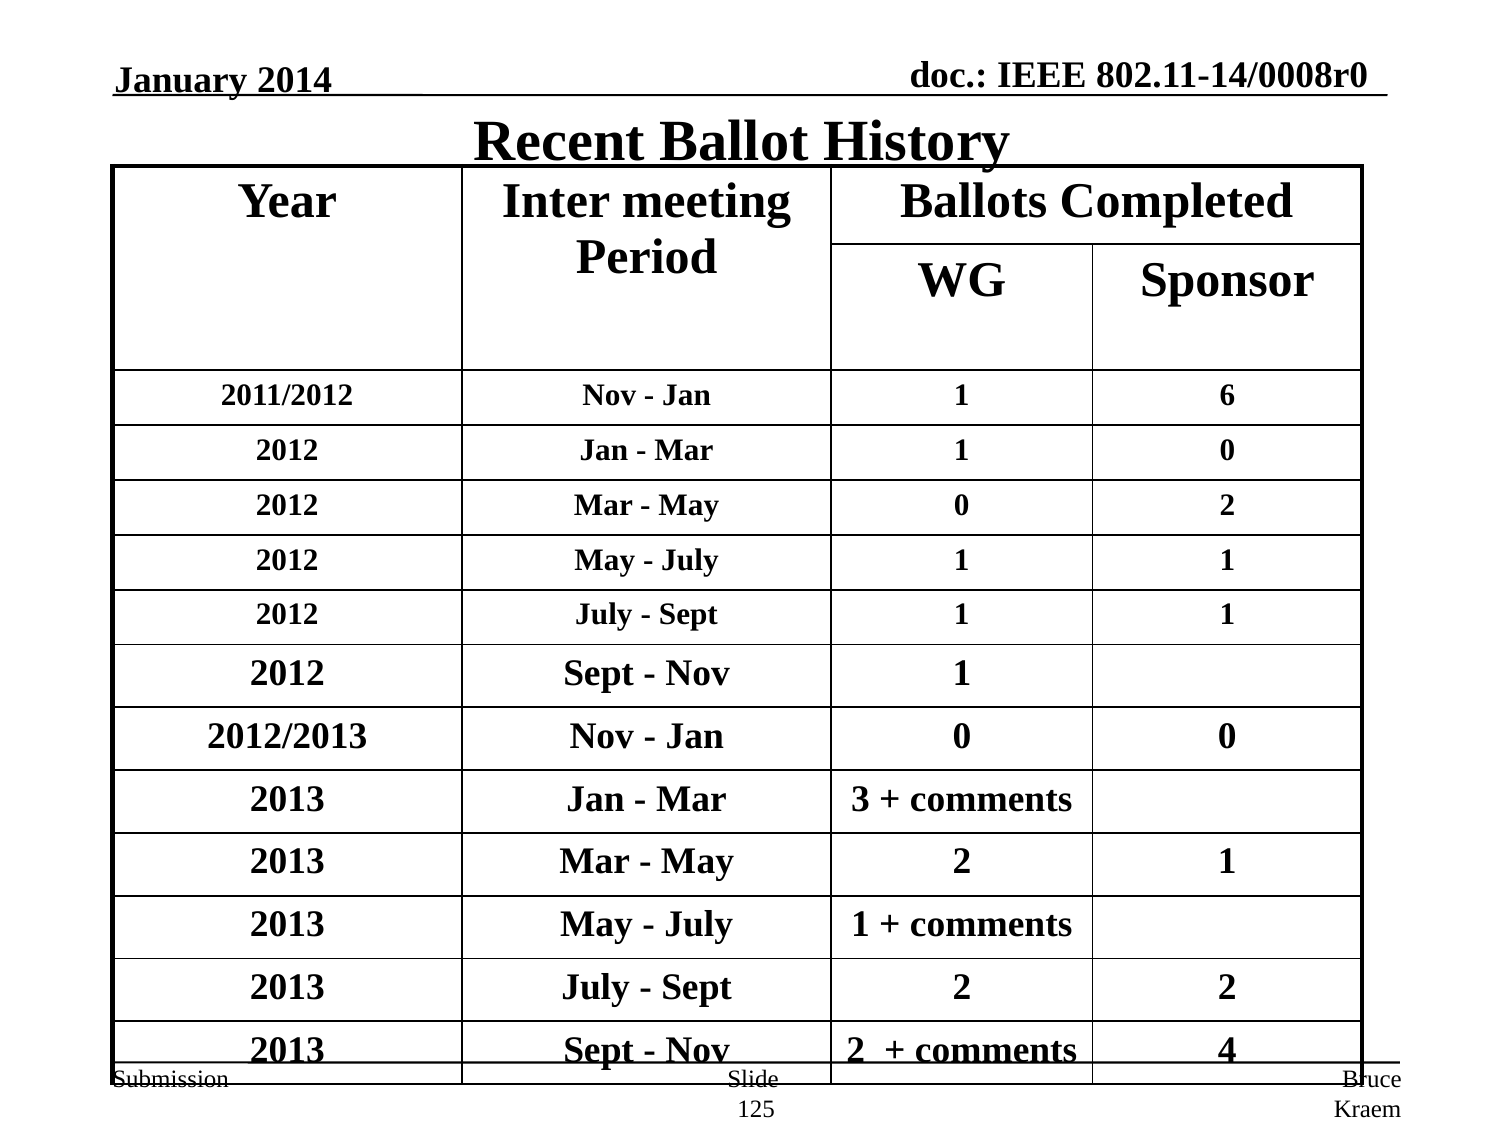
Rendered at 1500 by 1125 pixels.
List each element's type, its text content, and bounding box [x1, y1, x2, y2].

table_cell 1 [1093, 536, 1360, 589]
table_cell 2 [832, 959, 1092, 1020]
table_cell May - July [463, 536, 830, 589]
table_cell 2012 [115, 426, 461, 479]
table_header Inter meeting Period [463, 175, 830, 369]
table_cell 2 + comments [832, 1022, 1092, 1083]
slide_number Slide 125 [712, 1062, 800, 1093]
table_cell Jan - Mar [463, 771, 830, 832]
table_header Year [115, 175, 461, 369]
table_cell 2 [832, 834, 1092, 895]
table_cell 2012 [115, 481, 461, 534]
table_cell 4 [1093, 1022, 1360, 1083]
text_box Recent Ballot History [112, 99, 1388, 175]
table_cell 2013 [115, 959, 461, 1020]
table_cell Sept - Nov [463, 1022, 830, 1083]
table_cell WG [832, 245, 1092, 369]
table_cell Jan - Mar [463, 426, 830, 479]
table_cell 1 [832, 371, 1092, 424]
table_cell [1093, 897, 1360, 958]
table_cell July - Sept [463, 591, 830, 644]
table_cell Sponsor [1093, 245, 1360, 369]
table_cell 2 [1093, 481, 1360, 534]
table_header Ballots Completed [832, 175, 1360, 243]
table_cell 0 [832, 481, 1092, 534]
table_cell 2012 [115, 645, 461, 706]
table_cell 2013 [115, 834, 461, 895]
table_cell 2 [1093, 959, 1360, 1020]
table_cell 1 [832, 591, 1092, 644]
table_cell 1 [832, 645, 1092, 706]
table_cell 1 [832, 536, 1092, 589]
table_cell Nov - Jan [463, 708, 830, 769]
table_cell 1 + comments [832, 897, 1092, 958]
table_cell 2013 [115, 897, 461, 958]
table_cell [1093, 645, 1360, 706]
table_cell [1093, 771, 1360, 832]
table_cell 2013 [115, 771, 461, 832]
table_cell Nov - Jan [463, 371, 830, 424]
table_cell May - July [463, 897, 830, 958]
table_cell Sept - Nov [463, 645, 830, 706]
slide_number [114, 54, 335, 99]
table_cell 2012 [115, 536, 461, 589]
table_cell 1 [1093, 591, 1360, 644]
table_cell July - Sept [463, 959, 830, 1020]
table_cell 2011/2012 [115, 371, 461, 424]
table_cell 1 [832, 426, 1092, 479]
table_cell 0 [1093, 708, 1360, 769]
table_cell 6 [1093, 371, 1360, 424]
footer Bruce Kraemer, Marvell [1325, 1062, 1402, 1093]
table_cell 2013 [115, 1022, 461, 1083]
table_cell 2012/2013 [115, 708, 461, 769]
table_cell 1 [1093, 834, 1360, 895]
table_cell Mar - May [463, 834, 830, 895]
table_cell 2012 [115, 591, 461, 644]
table_cell 0 [1093, 426, 1360, 479]
table_cell 3 + comments [832, 771, 1092, 832]
table_cell 0 [832, 708, 1092, 769]
table_cell Mar - May [463, 481, 830, 534]
